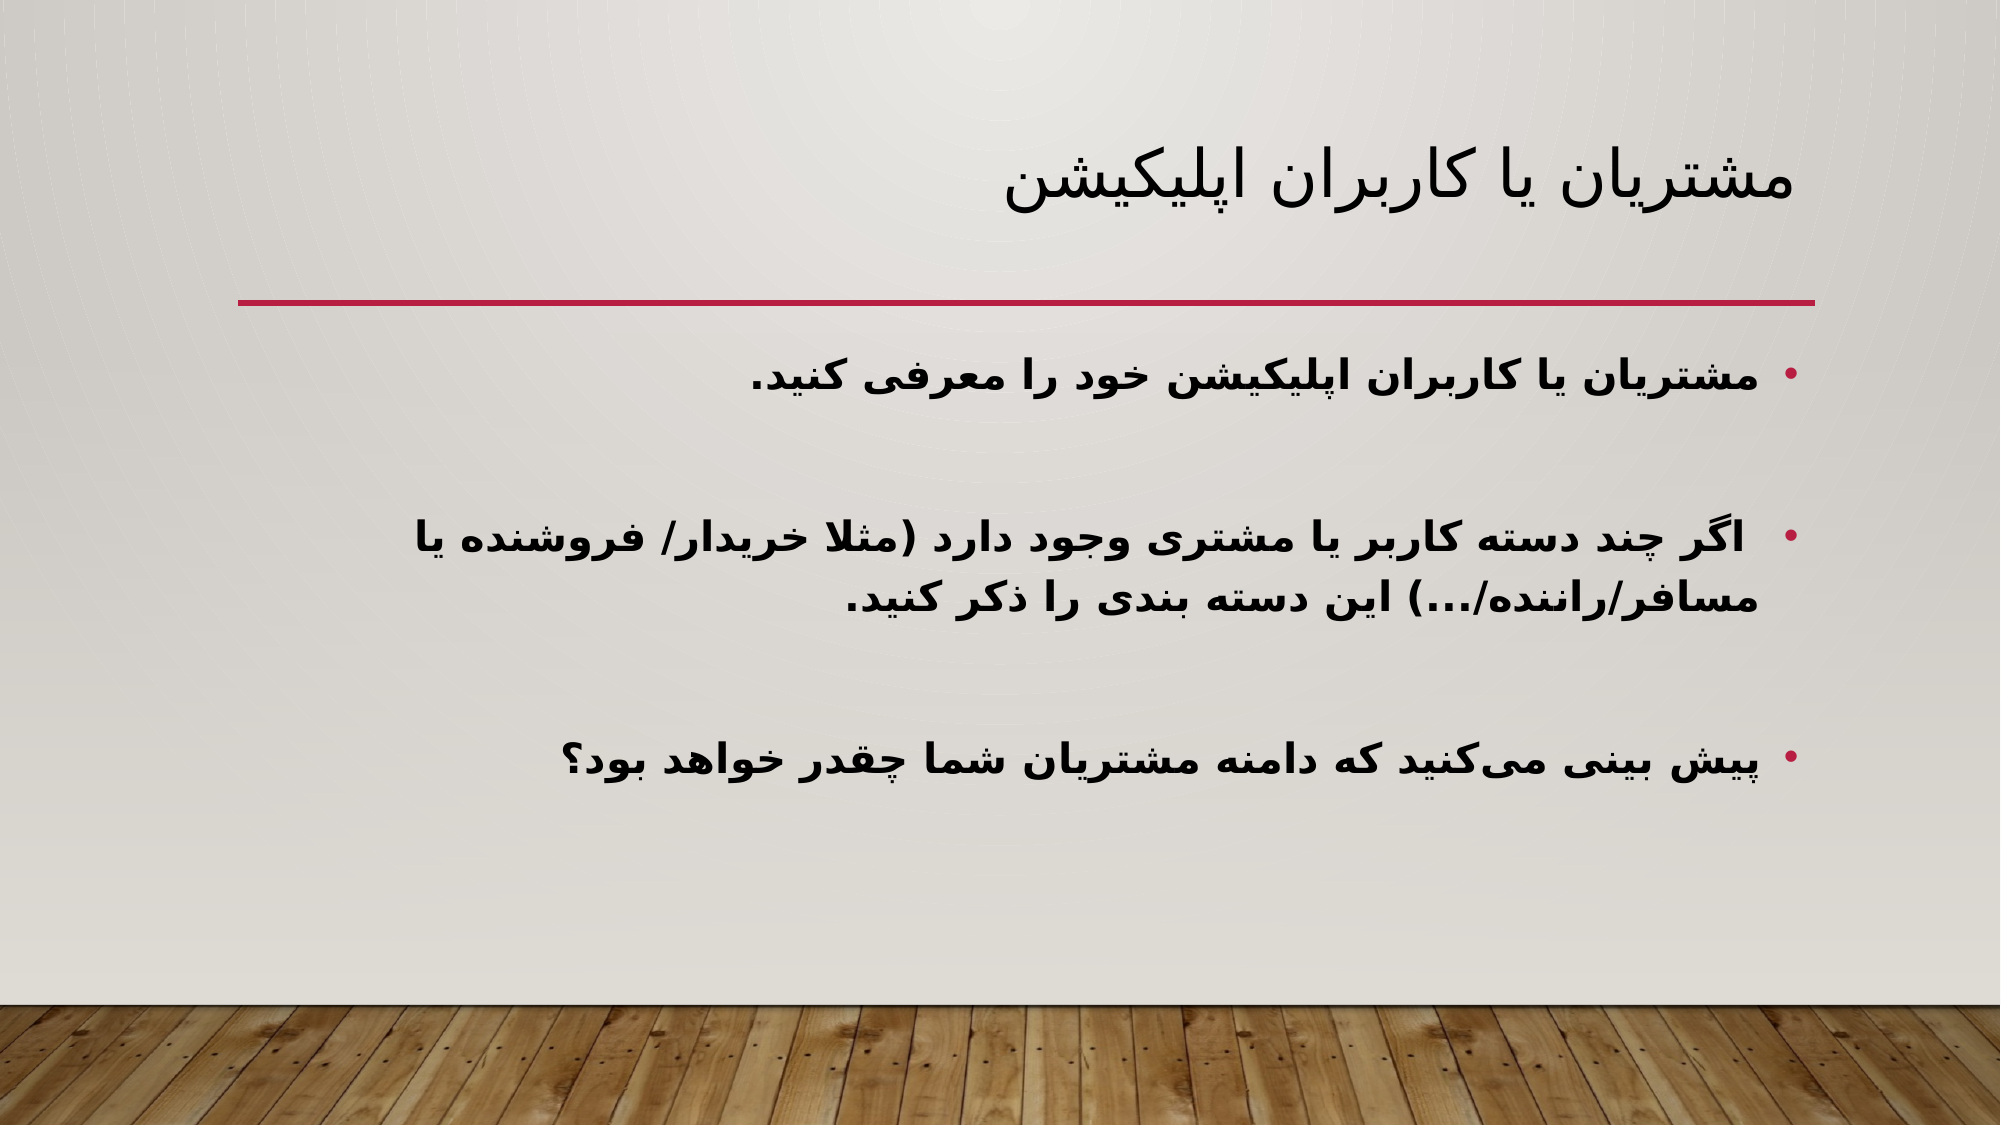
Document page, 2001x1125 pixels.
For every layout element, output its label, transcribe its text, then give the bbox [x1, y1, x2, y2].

list مشتریان یا کاربران اپلیکیشن خود را معرفی کنید. اگر چند دسته کاربر یا مشتری وجود دارد (مثلا خریدار/ فروشنده یا مسافر/راننده/...) این دسته بندی را ذکر کنید. پیش بینی می‌کنید که دامنه مشتریان شما چقدر خواهد بود؟ [238, 330, 1814, 897]
title مشتریان یا کاربران اپلیکیشن [238, 131, 1814, 305]
picture [0, 1005, 2000, 1125]
